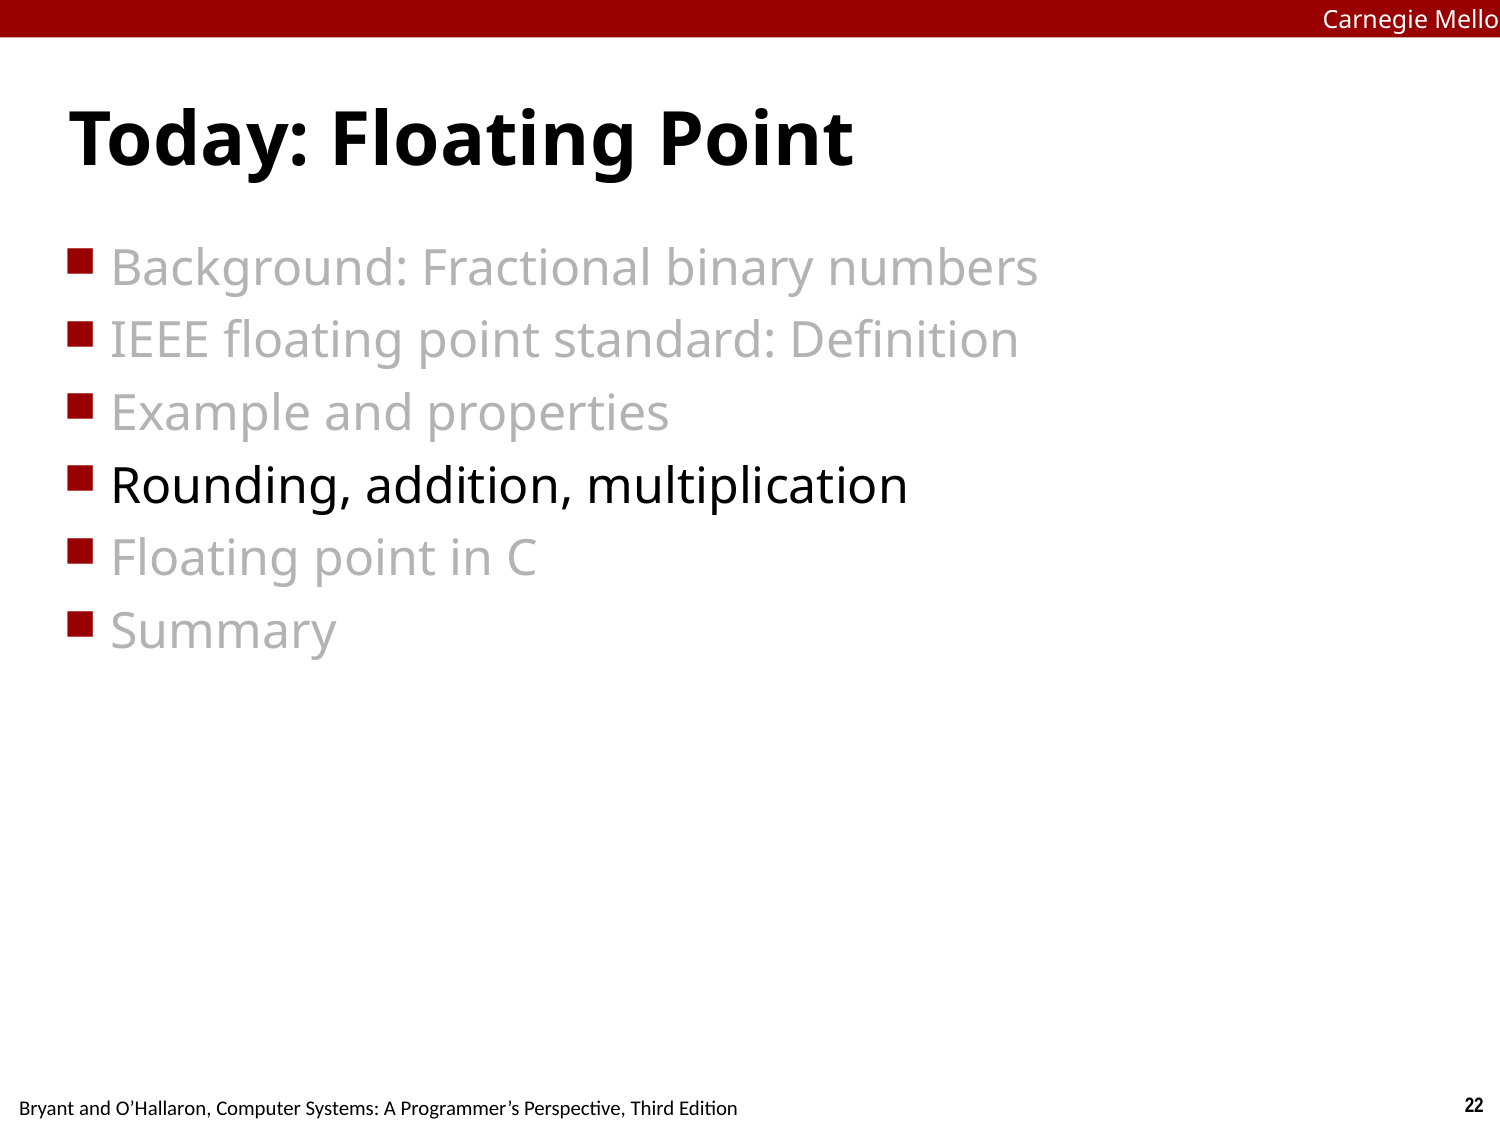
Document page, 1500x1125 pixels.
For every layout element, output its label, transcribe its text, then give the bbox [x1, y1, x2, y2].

list Background: Fractional binary numbers IEEE floating point standard: Definition Example and properties Rounding, addition, multiplication Floating point in C Summary [62, 228, 1438, 1122]
text_box Carnegie Mellon [1322, 3, 1500, 33]
title Today: Floating Point [62, 41, 1438, 228]
text_box [0, 0, 1500, 38]
